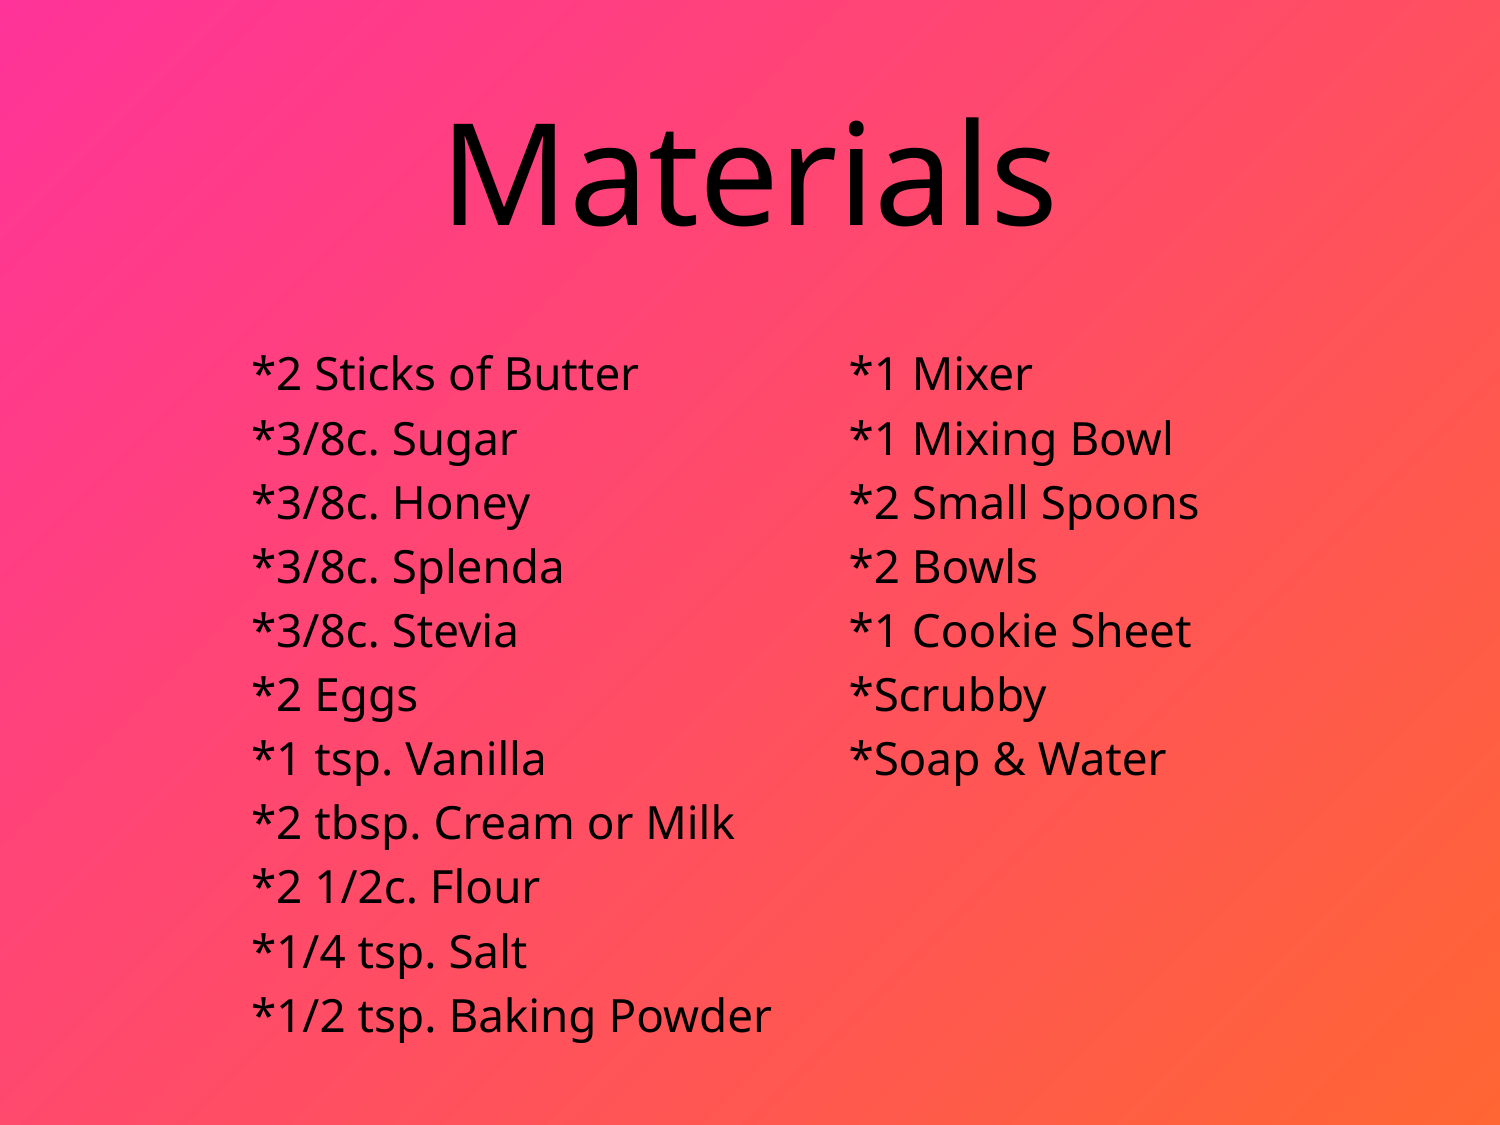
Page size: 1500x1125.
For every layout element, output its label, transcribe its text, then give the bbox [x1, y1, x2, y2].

title Materials [0, 75, 1500, 263]
list *2 Sticks of Butter *3/8c. Sugar *3/8c. Honey *3/8c. Splenda *3/8c. Stevia *2 Eggs *1 tsp. Vanilla *2 tbsp. Cream or Milk *2 1/2c. Flour *1/4 tsp. Salt *1/2 tsp. Baking Powder *1 Mixer *1 Mixing Bowl *2 Small Spoons *2 Bowls *1 Cookie Sheet *Scrubby *Soap & Water [200, 337, 1425, 1063]
